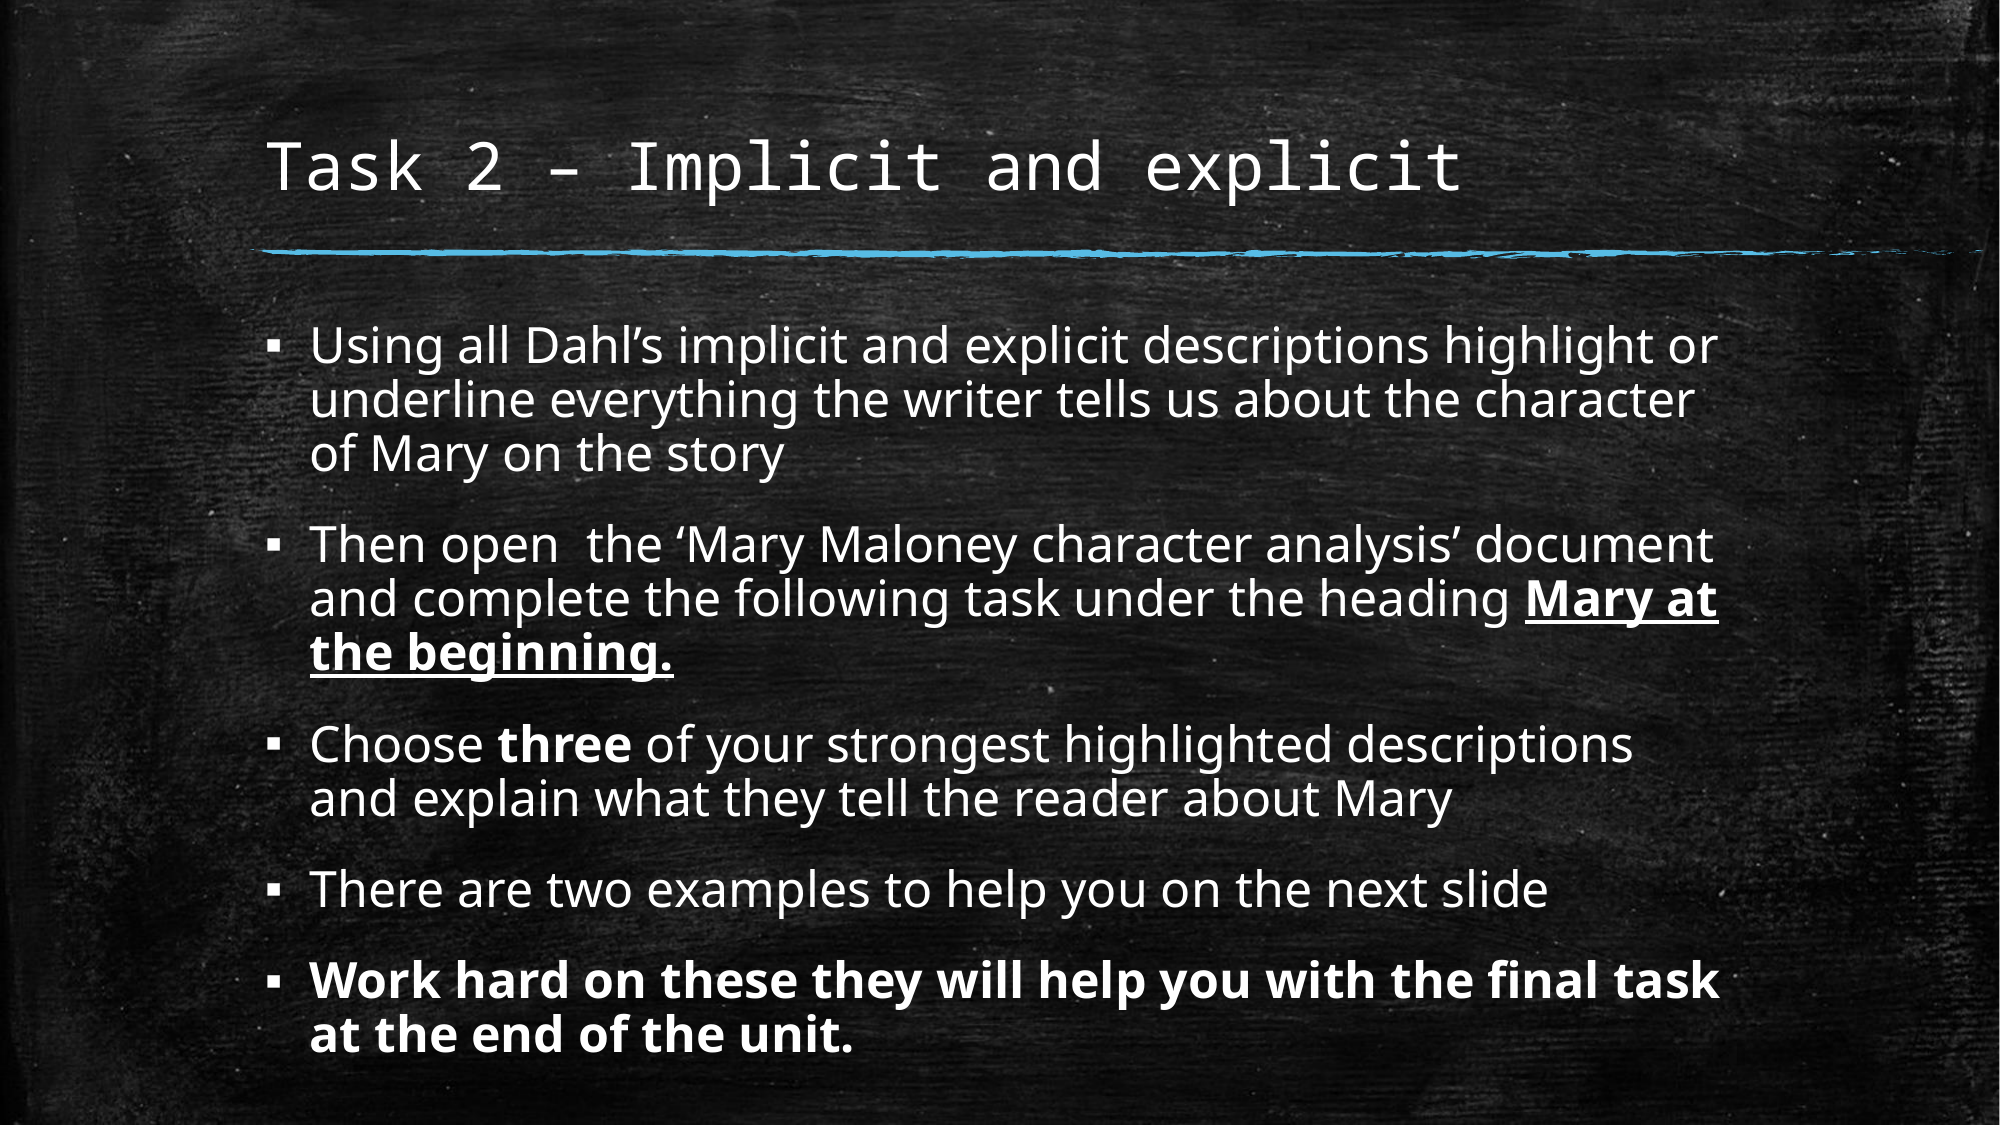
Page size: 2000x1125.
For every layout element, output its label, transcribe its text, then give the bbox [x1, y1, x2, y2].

picture [0, 0, 2000, 1125]
title Task 2 – Implicit and explicit [249, 45, 1750, 213]
list Using all Dahl’s implicit and explicit descriptions highlight or underline everything the writer tells us about the character of Mary on the story Then open the ‘Mary Maloney character analysis’ document and complete the following task under the heading Mary at the beginning. Choose three of your strongest highlighted descriptions and explain what they tell the reader about Mary There are two examples to help you on the next slide Work hard on these they will help you with the final task at the end of the unit. [249, 312, 1750, 1013]
